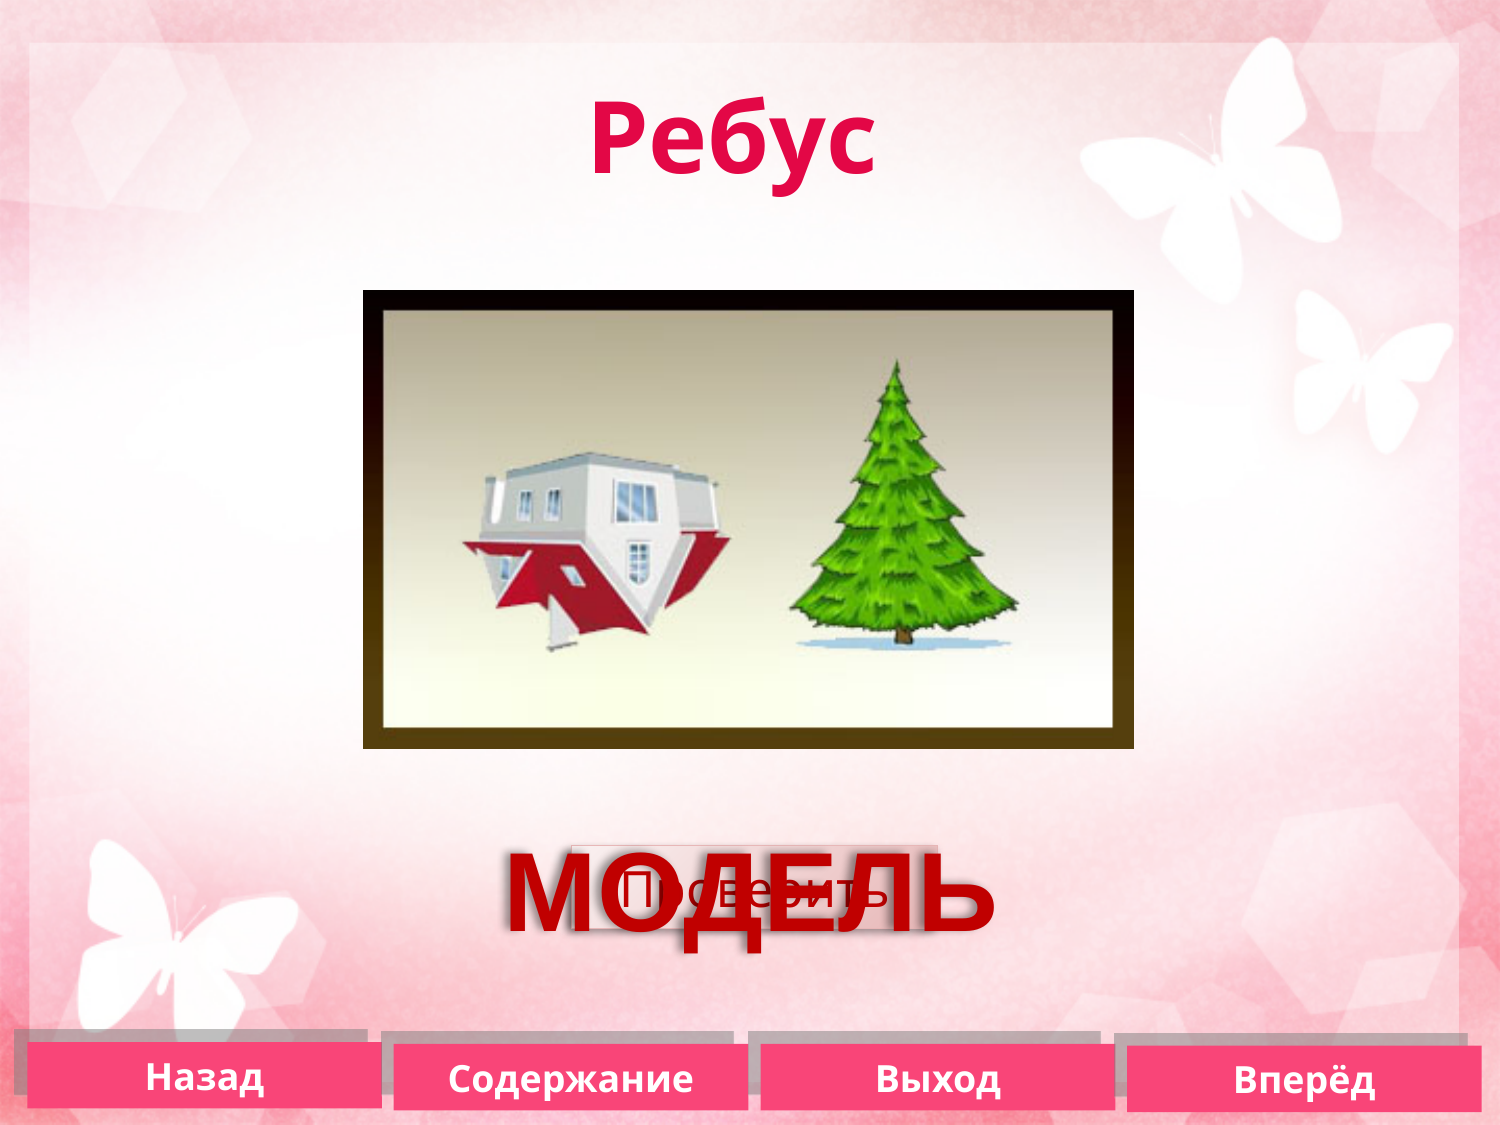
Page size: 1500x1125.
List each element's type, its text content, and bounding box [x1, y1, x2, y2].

text_box [29, 42, 1459, 1043]
text_box МОДЕЛЬ [488, 811, 1033, 962]
text_box Содержание [393, 1043, 749, 1111]
picture [0, 0, 1500, 1125]
text_box Вперёд [1127, 1045, 1482, 1113]
text_box Ребус [218, 66, 1247, 202]
text_box Назад [27, 1042, 382, 1109]
text_box Выход [760, 1043, 1116, 1111]
